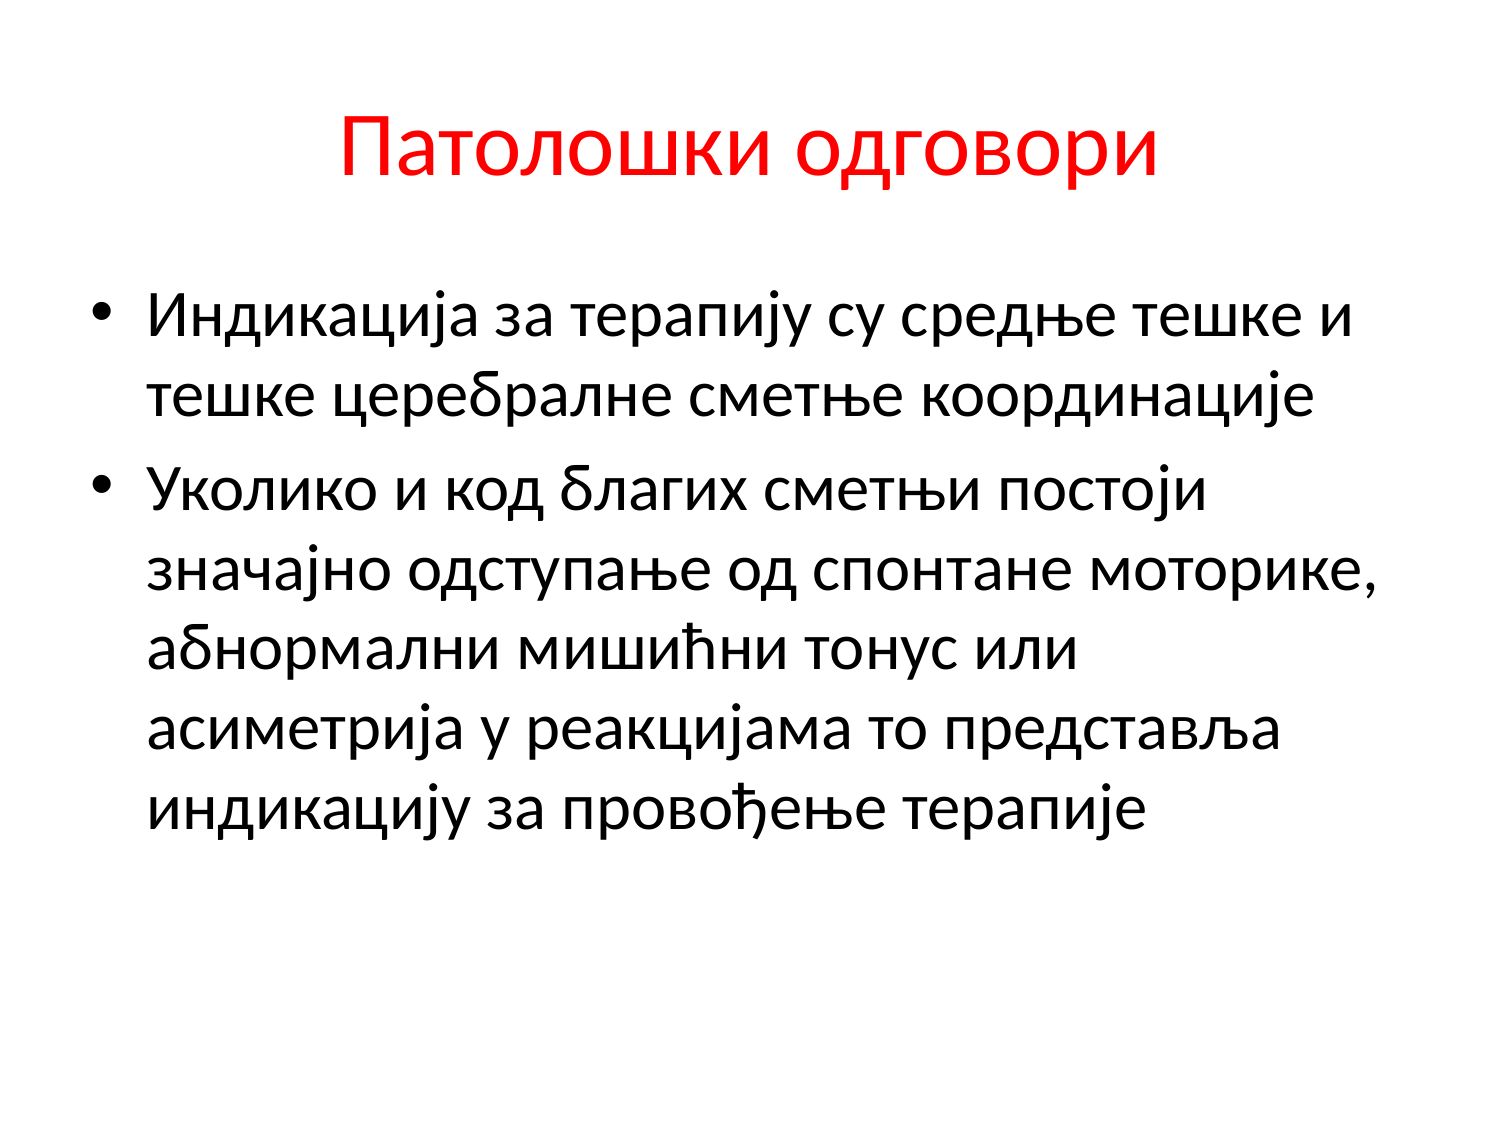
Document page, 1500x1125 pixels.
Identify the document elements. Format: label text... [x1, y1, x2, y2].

list Индикација за терапију су средње тешке и тешке церебралне сметње координације Уколико и код благих сметњи постоји значајно одступање од спонтане моторике, абнормални мишићни тонус или асиметрија у реакцијама то представља индикацију за провођење терапије [75, 262, 1425, 1005]
title Патолошки одговори [75, 45, 1425, 233]
